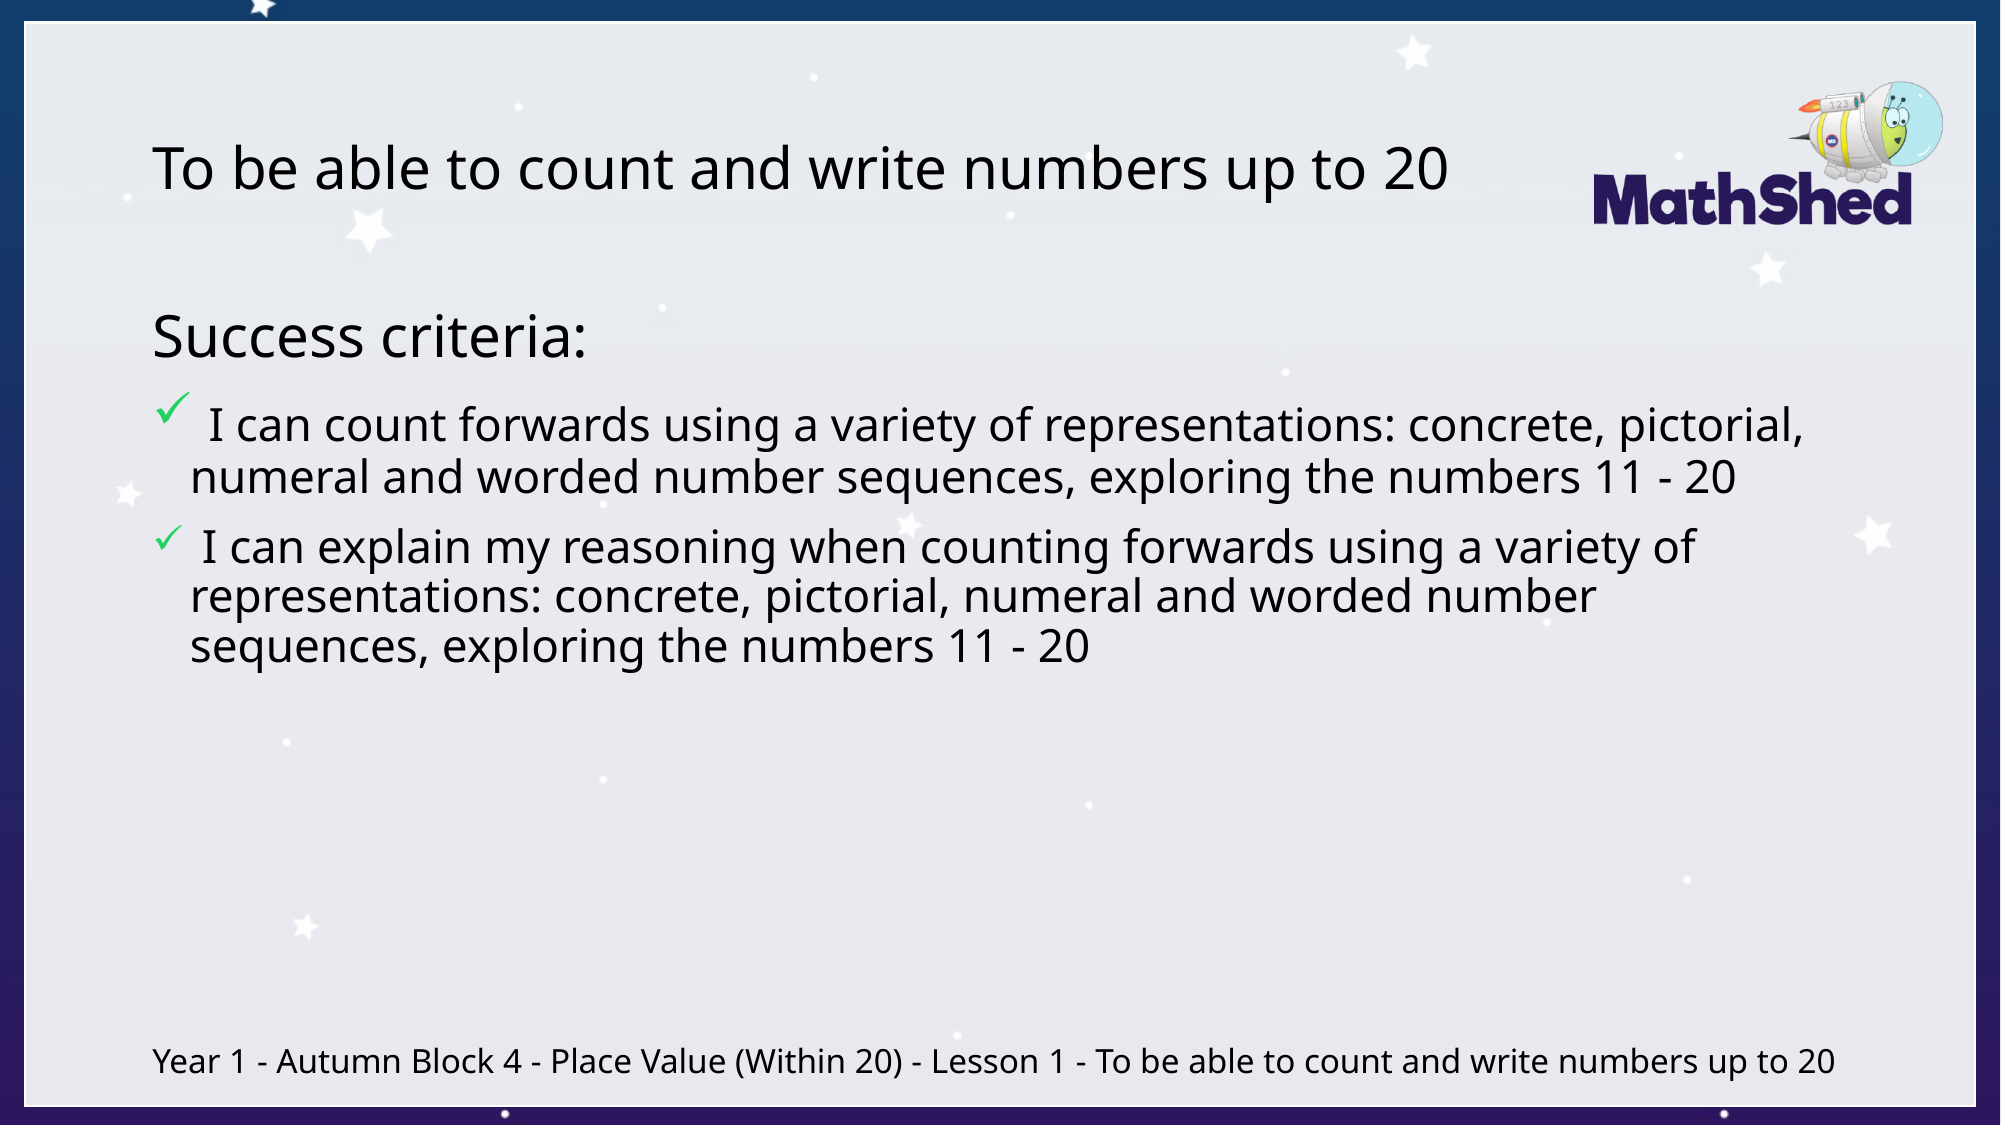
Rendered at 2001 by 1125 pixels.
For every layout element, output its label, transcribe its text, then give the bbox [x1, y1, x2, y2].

footer Year 1 - Autumn Block 4 - Place Value (Within 20) - Lesson 1 - To be able to count and write numbers up to 20 [137, 1033, 1918, 1093]
list Success criteria: I can count forwards using a variety of representations: concrete, pictorial, numeral and worded number sequences, exploring the numbers 11 - 20 I can explain my reasoning when counting forwards using a variety of representations: concrete, pictorial, numeral and worded number sequences, exploring the numbers 11 - 20 [137, 299, 1863, 1014]
picture [0, 0, 2001, 1125]
title To be able to count and write numbers up to 20 [137, 59, 1578, 278]
